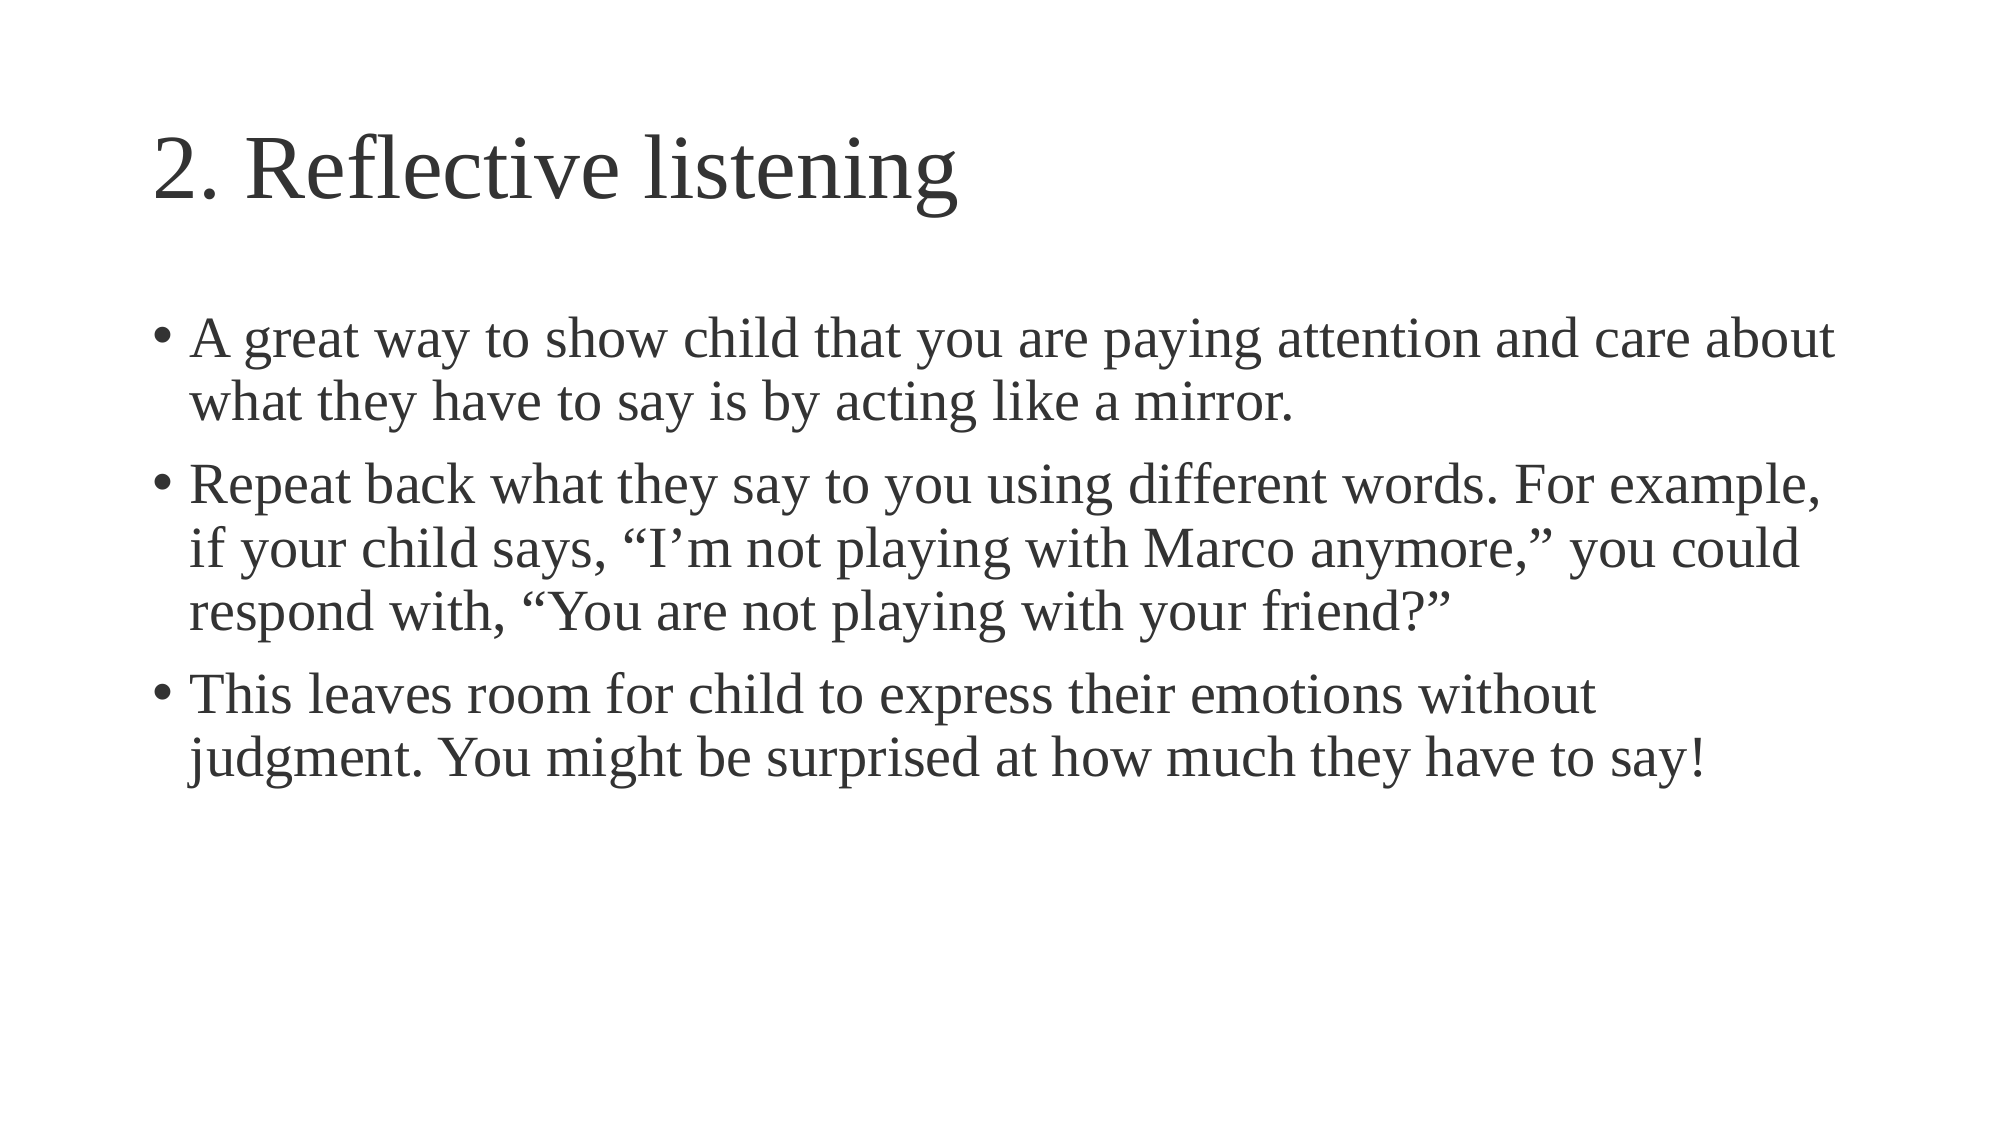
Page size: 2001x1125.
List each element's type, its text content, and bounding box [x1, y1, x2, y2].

title 2. Reflective listening [137, 59, 1863, 278]
list A great way to show child that you are paying attention and care about what they have to say is by acting like a mirror. Repeat back what they say to you using different words. For example, if your child says, “I’m not playing with Marco anymore,” you could respond with, “You are not playing with your friend?” This leaves room for child to express their emotions without judgment. You might be surprised at how much they have to say! [137, 299, 1863, 1014]
